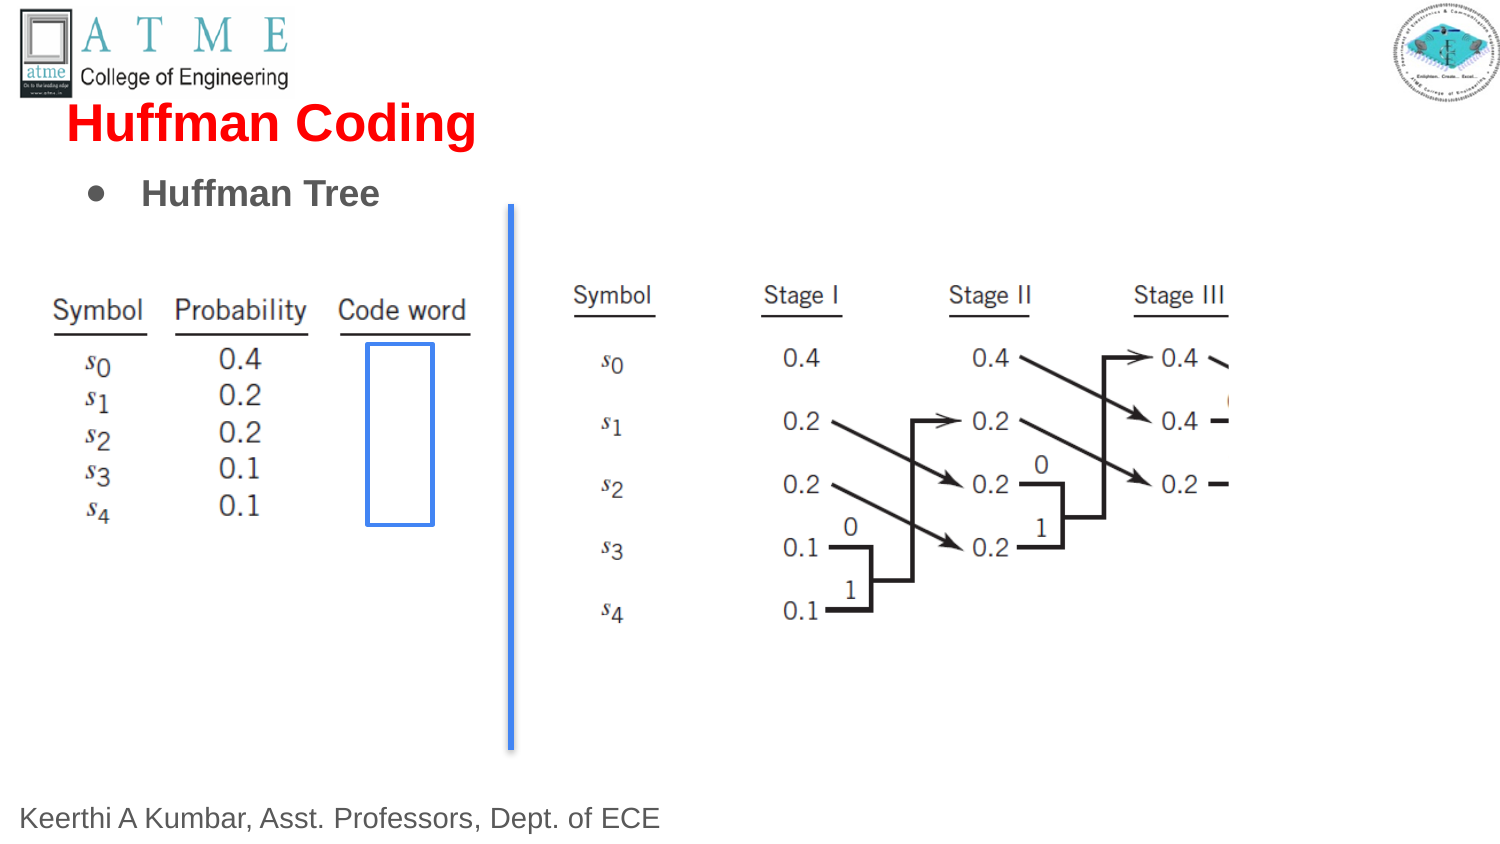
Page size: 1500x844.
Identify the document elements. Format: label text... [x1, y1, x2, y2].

title Huffman Coding [51, 72, 1449, 147]
picture [20, 268, 489, 541]
picture [540, 253, 1229, 645]
picture [17, 6, 295, 99]
list Huffman Tree [51, 147, 1449, 750]
picture [1389, 1, 1500, 104]
